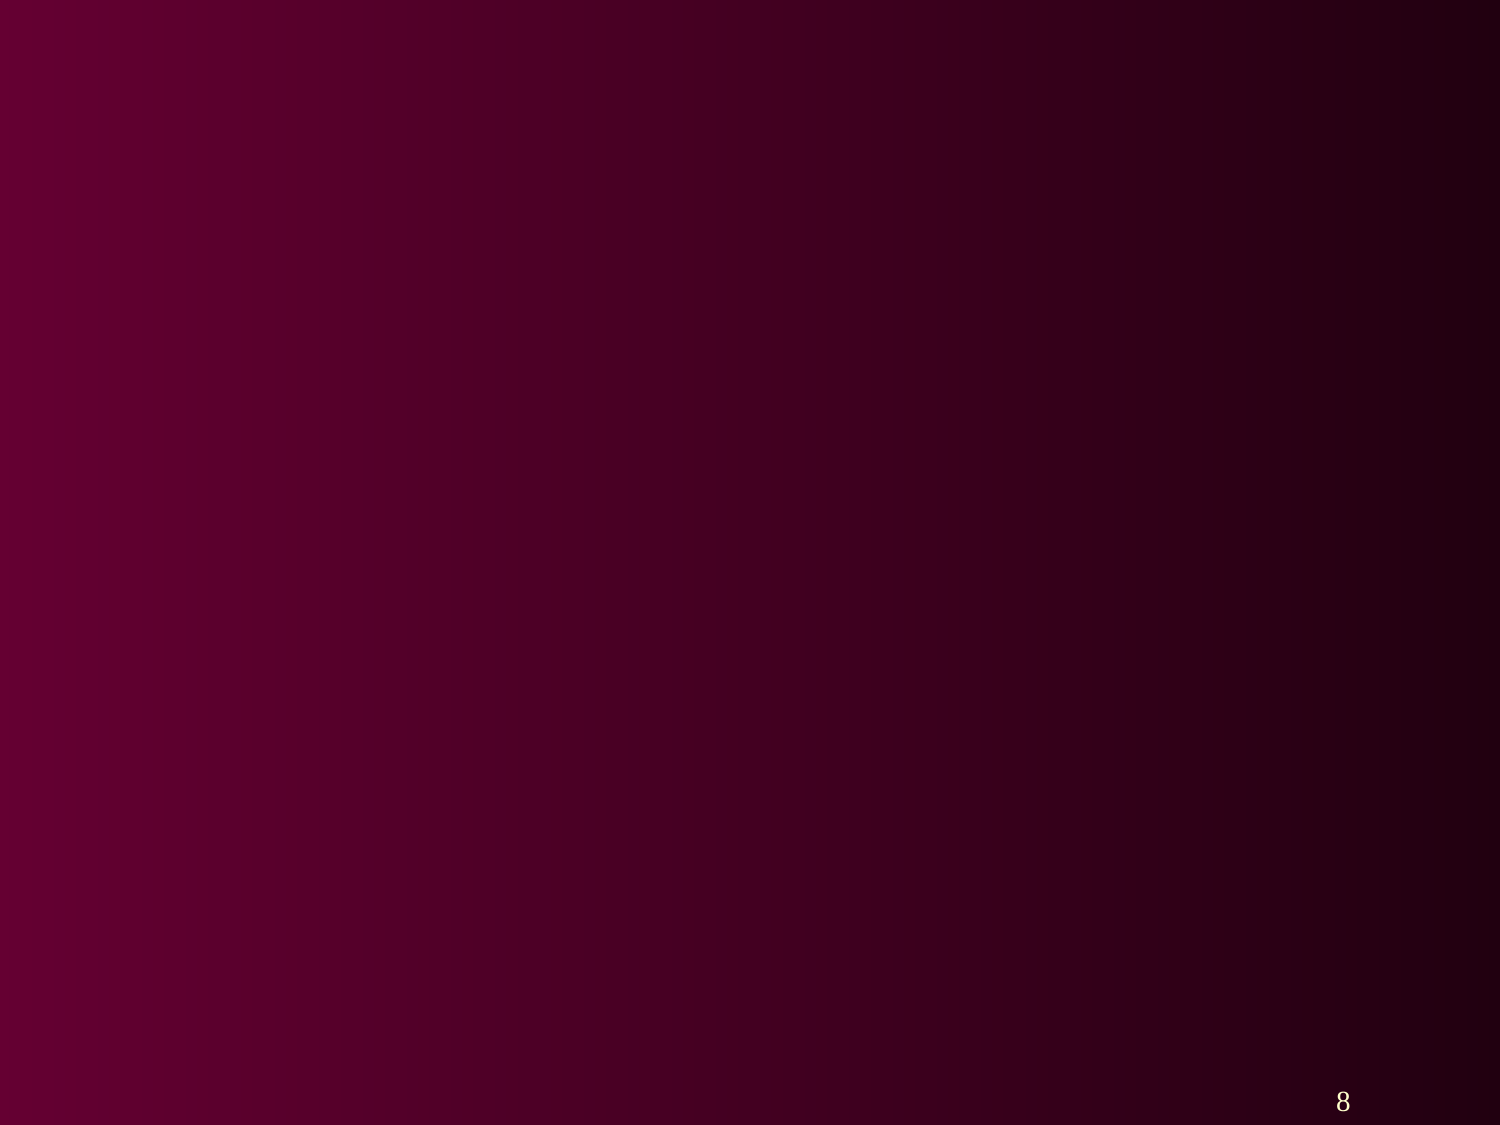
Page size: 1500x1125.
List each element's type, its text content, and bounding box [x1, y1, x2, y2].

slide_number 8 [1319, 1077, 1368, 1125]
